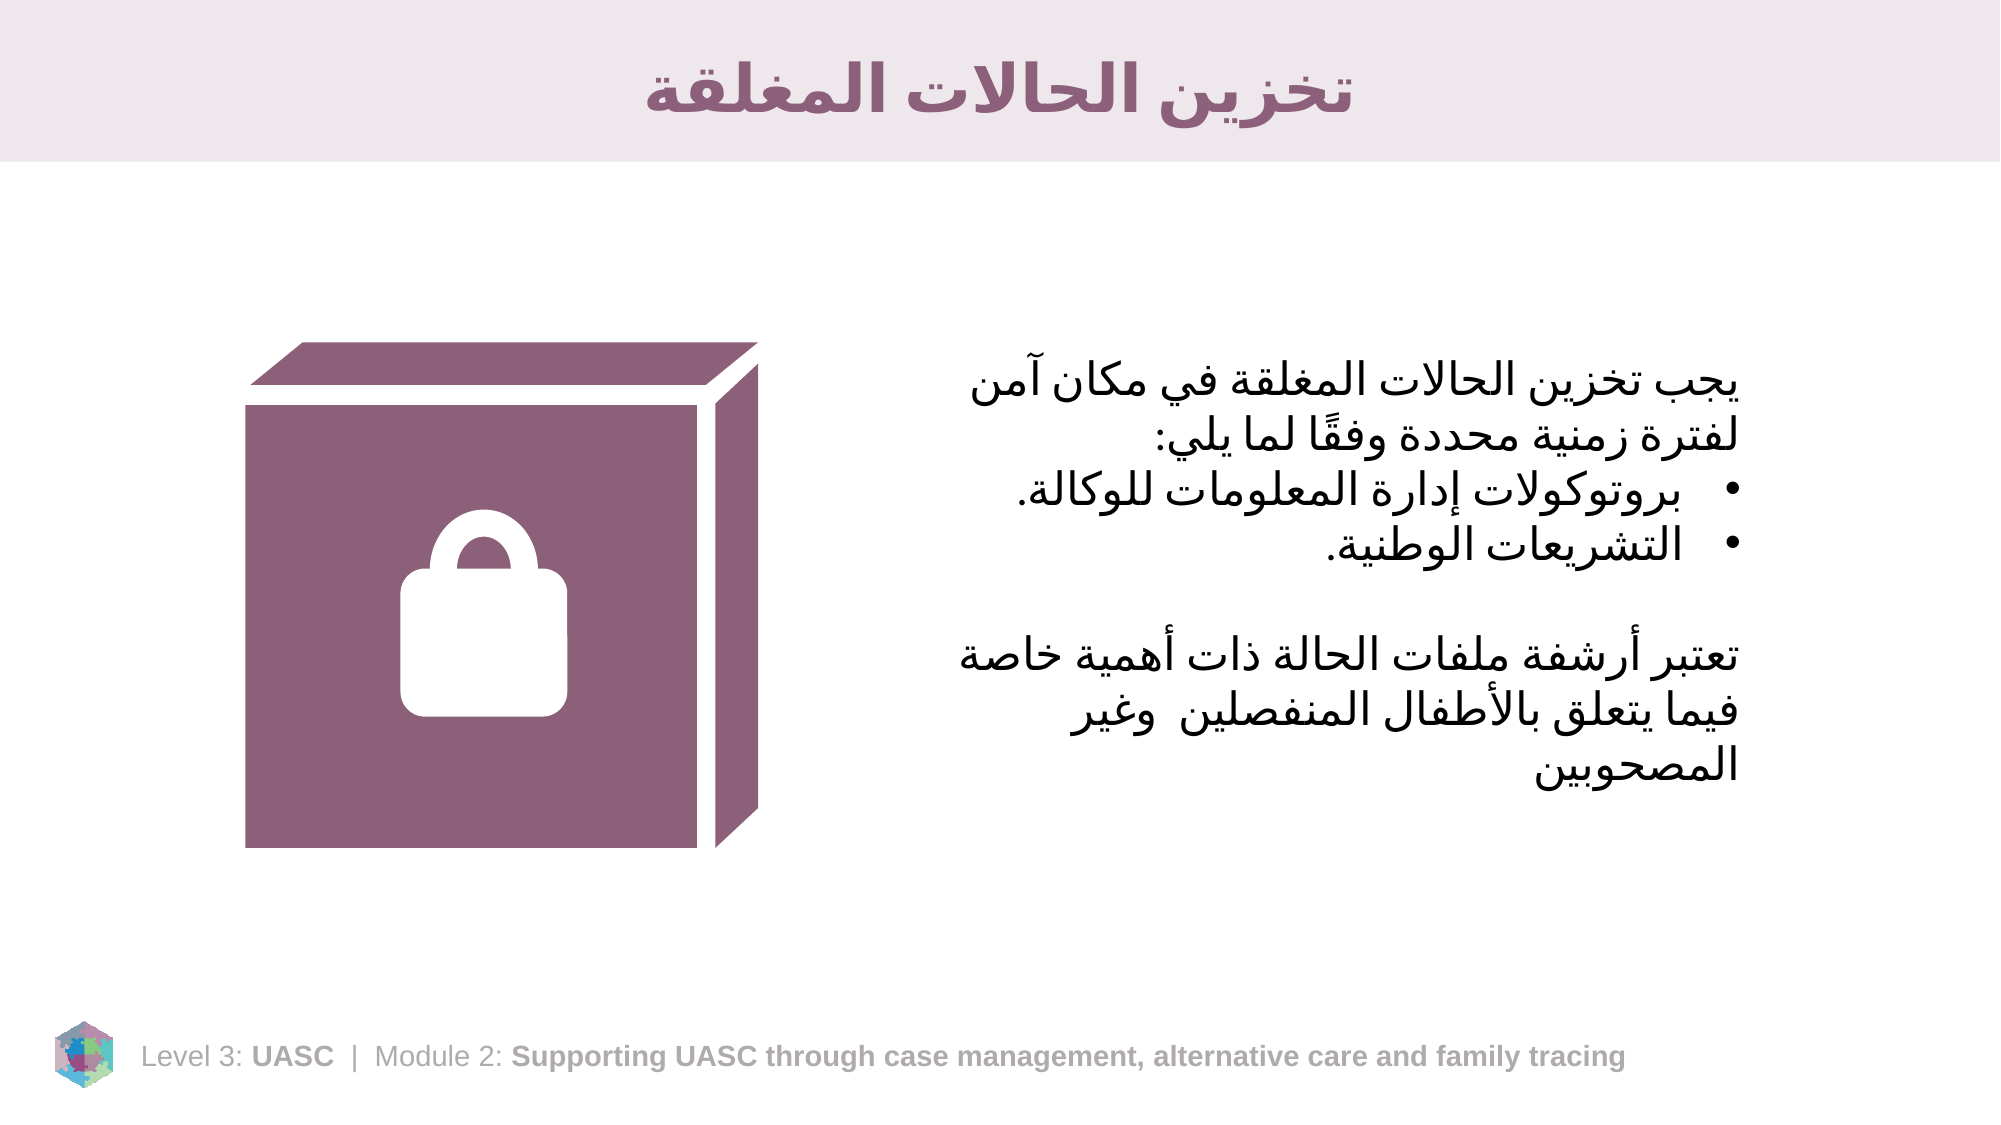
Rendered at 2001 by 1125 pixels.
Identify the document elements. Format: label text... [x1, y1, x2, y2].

title تخزين الحالات المغلقة [137, 19, 1863, 163]
picture [55, 1021, 113, 1088]
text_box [244, 342, 759, 849]
text_box يجب تخزين الحالات المغلقة في مكان آمن لفترة زمنية محددة وفقًا لما يلي: بروتوكولات إدارة المعلومات للوكالة. التشريعات الوطنية. تعتبر أرشفة ملفات الحالة ذات أهمية خاصة فيما يتعلق بالأطفال المنفصلين وغير المصحوبين [882, 342, 1756, 797]
